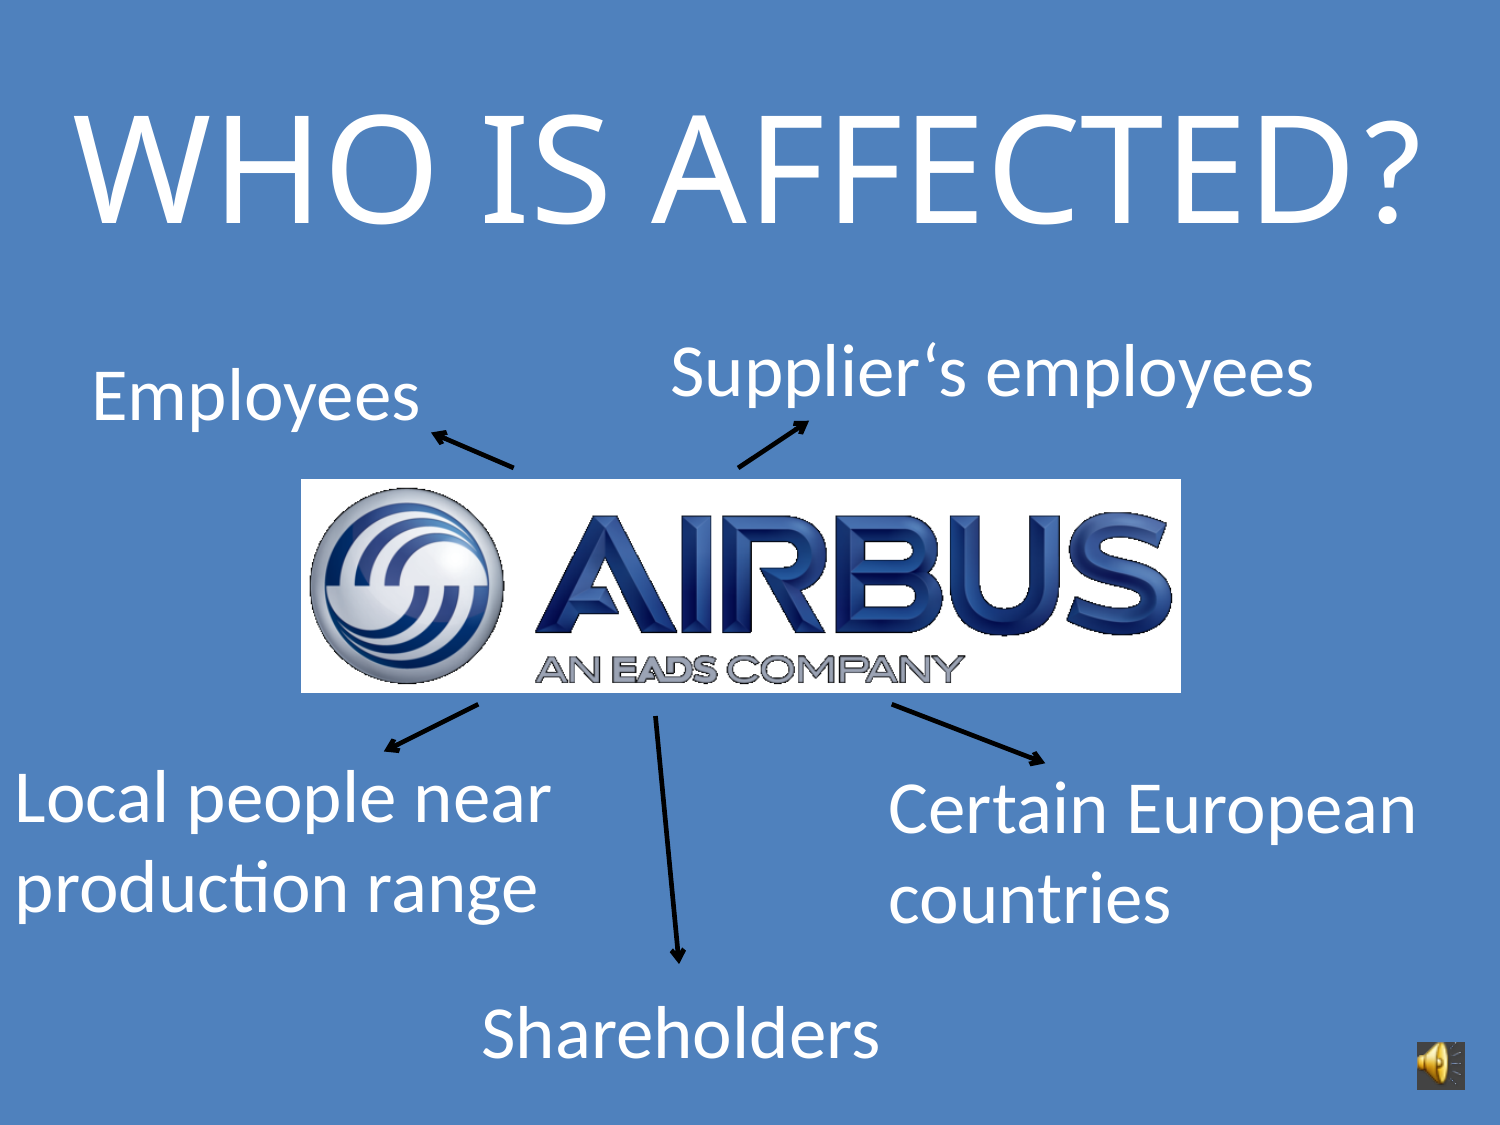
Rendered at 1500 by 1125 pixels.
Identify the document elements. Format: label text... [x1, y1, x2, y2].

text_box Employees [76, 338, 526, 443]
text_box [655, 715, 680, 965]
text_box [891, 703, 1046, 764]
text_box Supplier‘s employees [655, 314, 1376, 420]
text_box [383, 703, 479, 752]
text_box WHO IS AFFECTED? [0, 66, 1500, 262]
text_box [430, 432, 514, 469]
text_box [737, 420, 810, 469]
picture [1415, 1040, 1467, 1092]
text_box Local people near production range [0, 739, 585, 935]
text_box Shareholders [466, 975, 916, 1081]
text_box Certain European countries [873, 751, 1500, 947]
picture [300, 479, 1182, 693]
